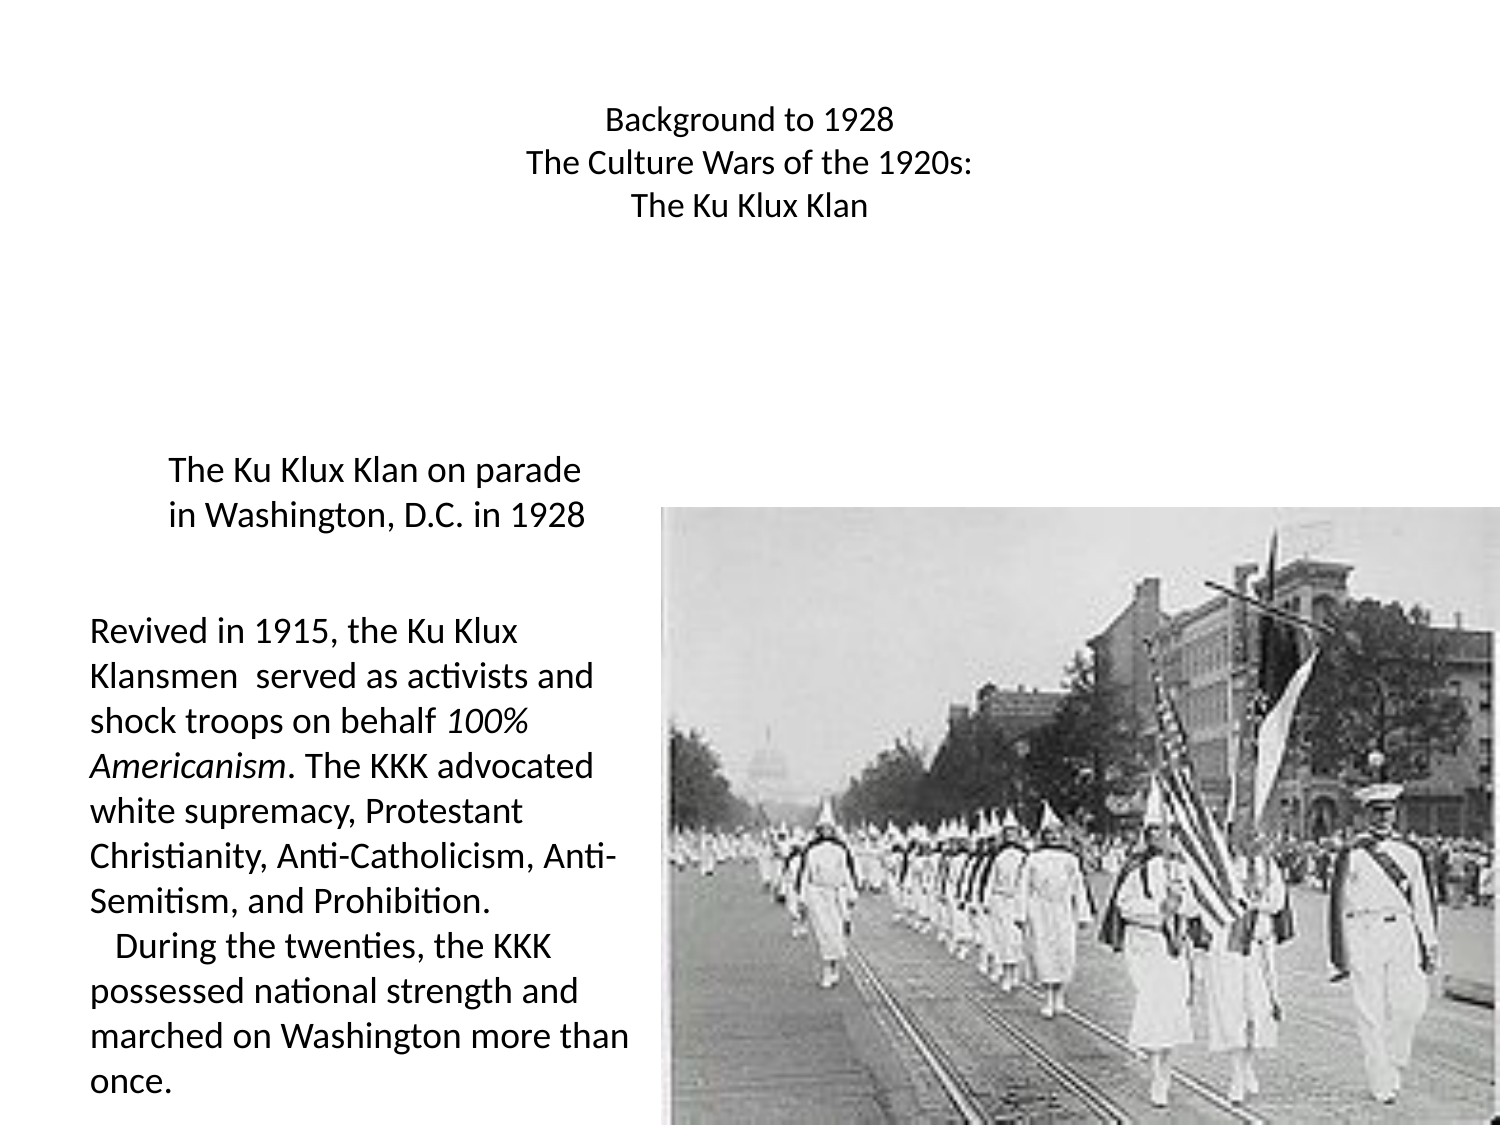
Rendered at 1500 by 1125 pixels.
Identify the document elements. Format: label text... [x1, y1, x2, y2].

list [439, 507, 1500, 1125]
text_box Revived in 1915, the Ku Klux Klansmen served as activists and shock troops on behalf 100% Americanism. The KKK advocated white supremacy, Protestant Christianity, Anti-Catholicism, Anti-Semitism, and Prohibition. During the twenties, the KKK possessed national strength and marched on Washington more than once. [74, 598, 434, 1109]
text_box The Ku Klux Klan on parade in Washington, D.C. in 1928 [153, 437, 615, 543]
title Background to 1928 The Culture Wars of the 1920s: The Ku Klux Klan [75, 45, 1425, 233]
